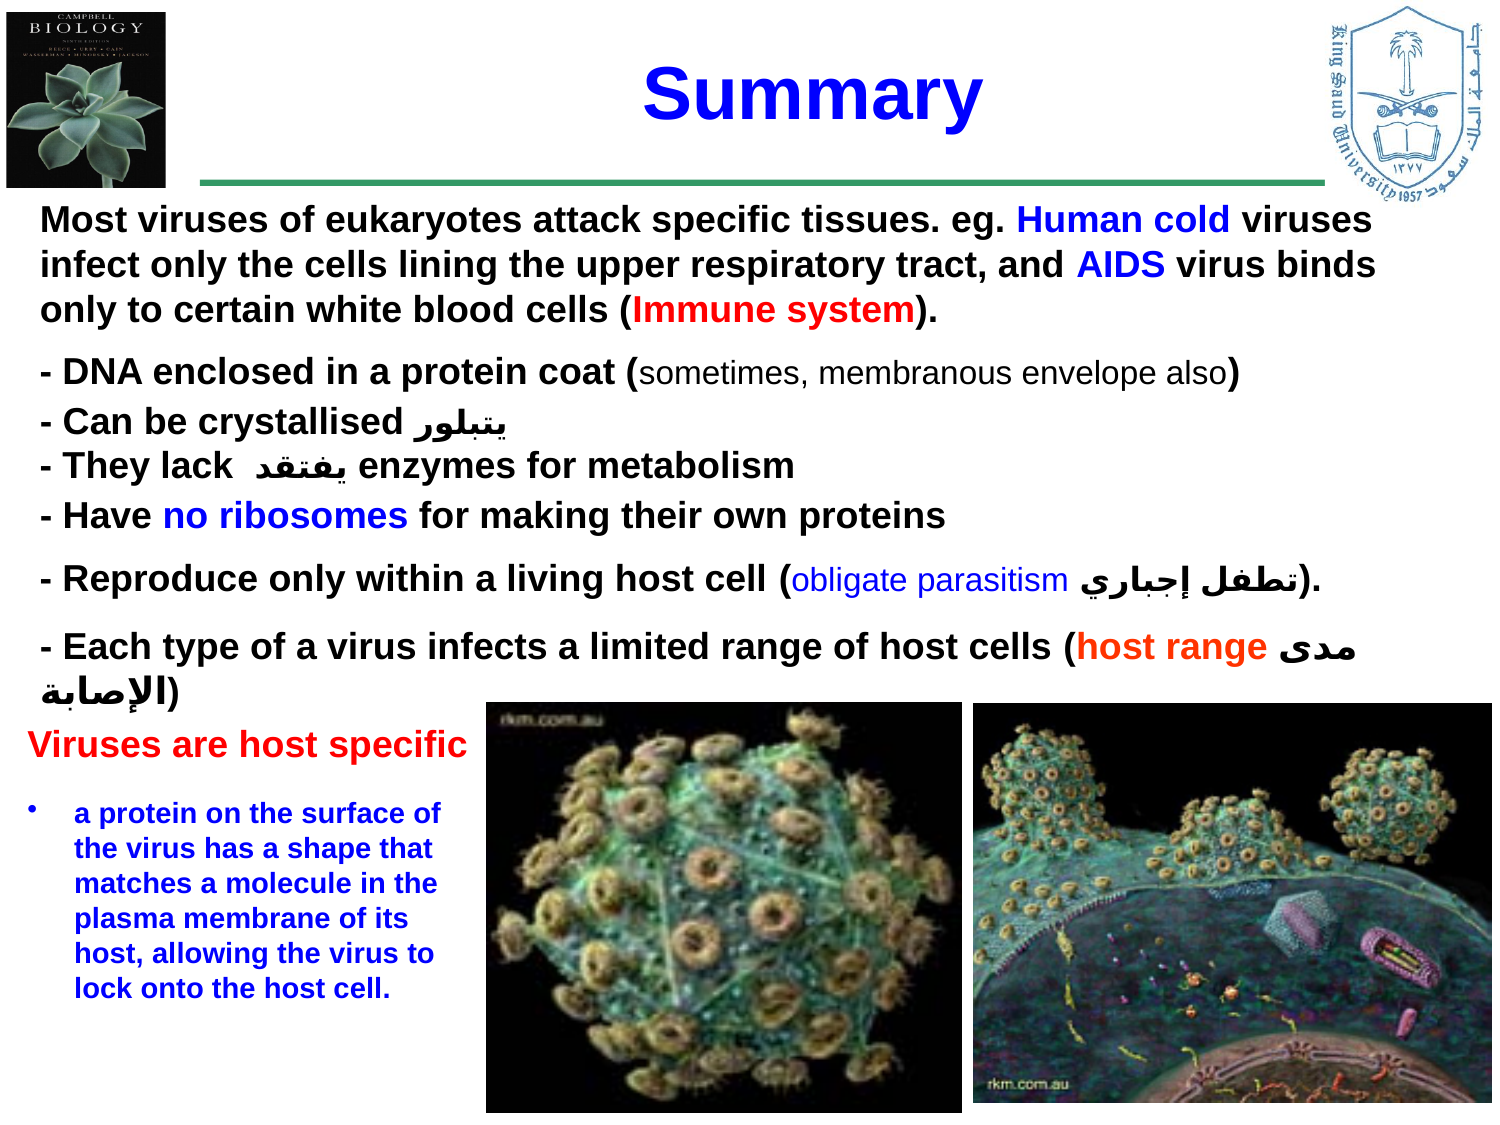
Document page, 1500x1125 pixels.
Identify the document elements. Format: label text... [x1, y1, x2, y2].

text_box - Can be crystallised يتبلور [24, 389, 800, 434]
text_box - DNA enclosed in a protein coat (sometimes, membranous envelope also) [24, 339, 1450, 399]
picture [973, 703, 1492, 1103]
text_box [5, 0, 1488, 209]
text_box Viruses are host specific a protein on the surface of the virus has a shape that matches a molecule in the plasma membrane of its host, allowing the virus to lock onto the host cell. [12, 712, 480, 1012]
text_box Most viruses of eukaryotes attack specific tissues. eg. Human cold viruses infect only the cells lining the upper respiratory tract, and AIDS virus binds only to certain white blood cells (Immune system). [24, 216, 1425, 338]
text_box - They lack يفتقد enzymes for metabolism [24, 434, 1225, 484]
text_box - Each type of a virus infects a limited range of host cells (host range مدى الإصابة) [24, 614, 1475, 719]
text_box - Have no ribosomes for making their own proteins [24, 484, 1413, 544]
picture [485, 702, 962, 1113]
text_box - Reproduce only within a living host cell (obligate parasitism تطفل إجباري). [24, 546, 1450, 607]
